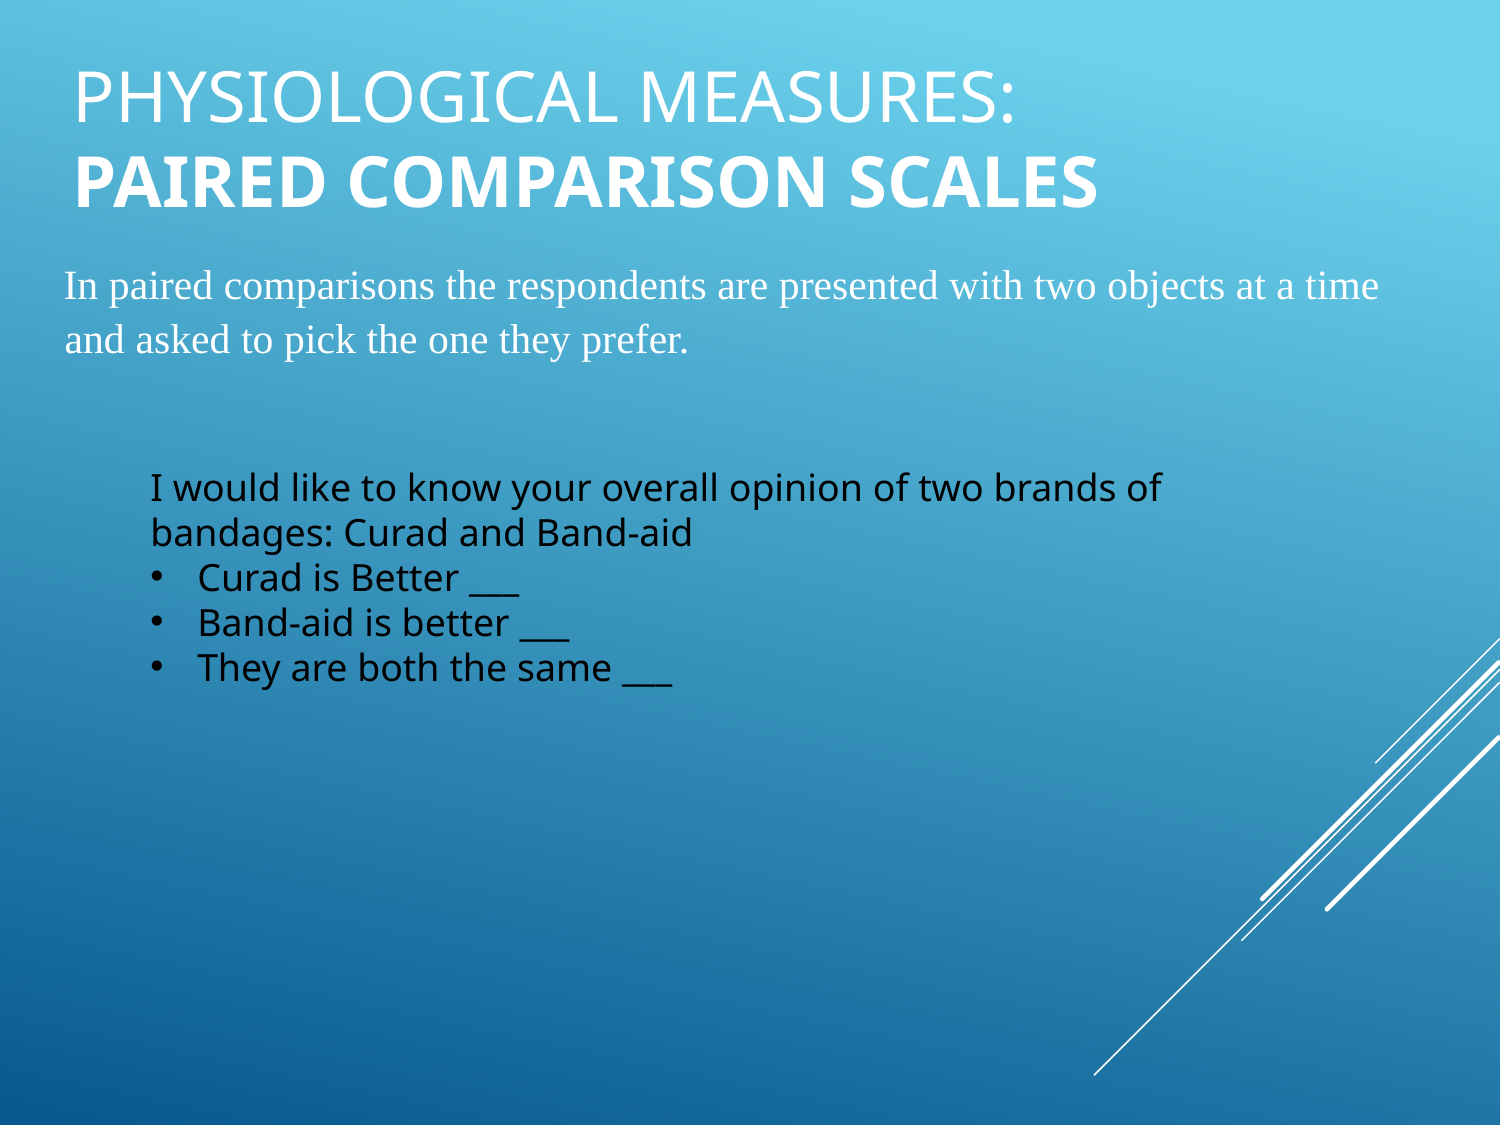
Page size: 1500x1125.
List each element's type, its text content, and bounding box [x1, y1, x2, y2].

text_box In paired comparisons the respondents are presented with two objects at a time and asked to pick the one they prefer. [2, 0, 1397, 675]
text_box [60, 675, 1136, 921]
text_box I would like to know your overall opinion of two brands of bandages: Curad and Band-aid Curad is Better ___ Band-aid is better ___ They are both the same ___ [135, 456, 1235, 696]
